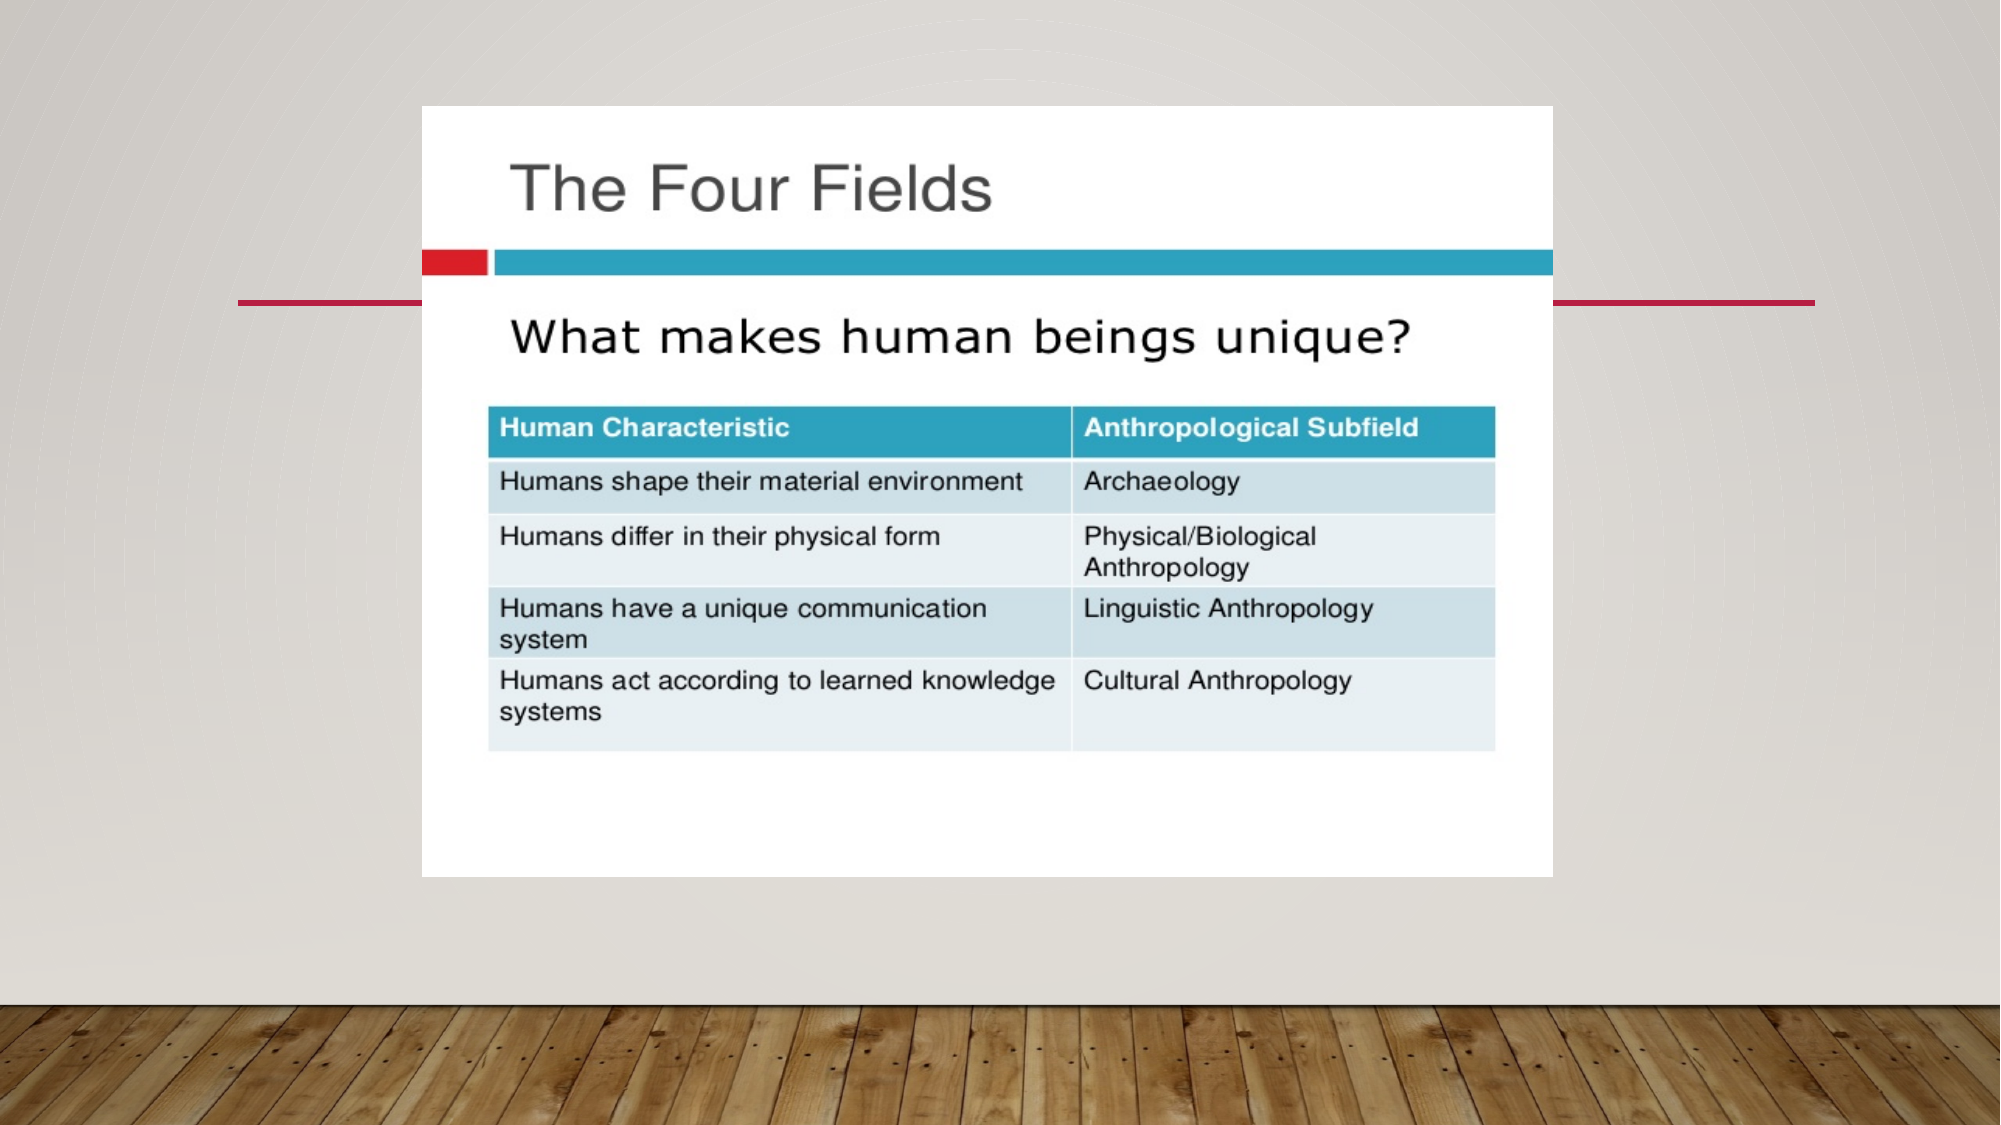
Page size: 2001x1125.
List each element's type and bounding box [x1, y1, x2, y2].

list [422, 105, 1554, 877]
picture [0, 1005, 2000, 1125]
